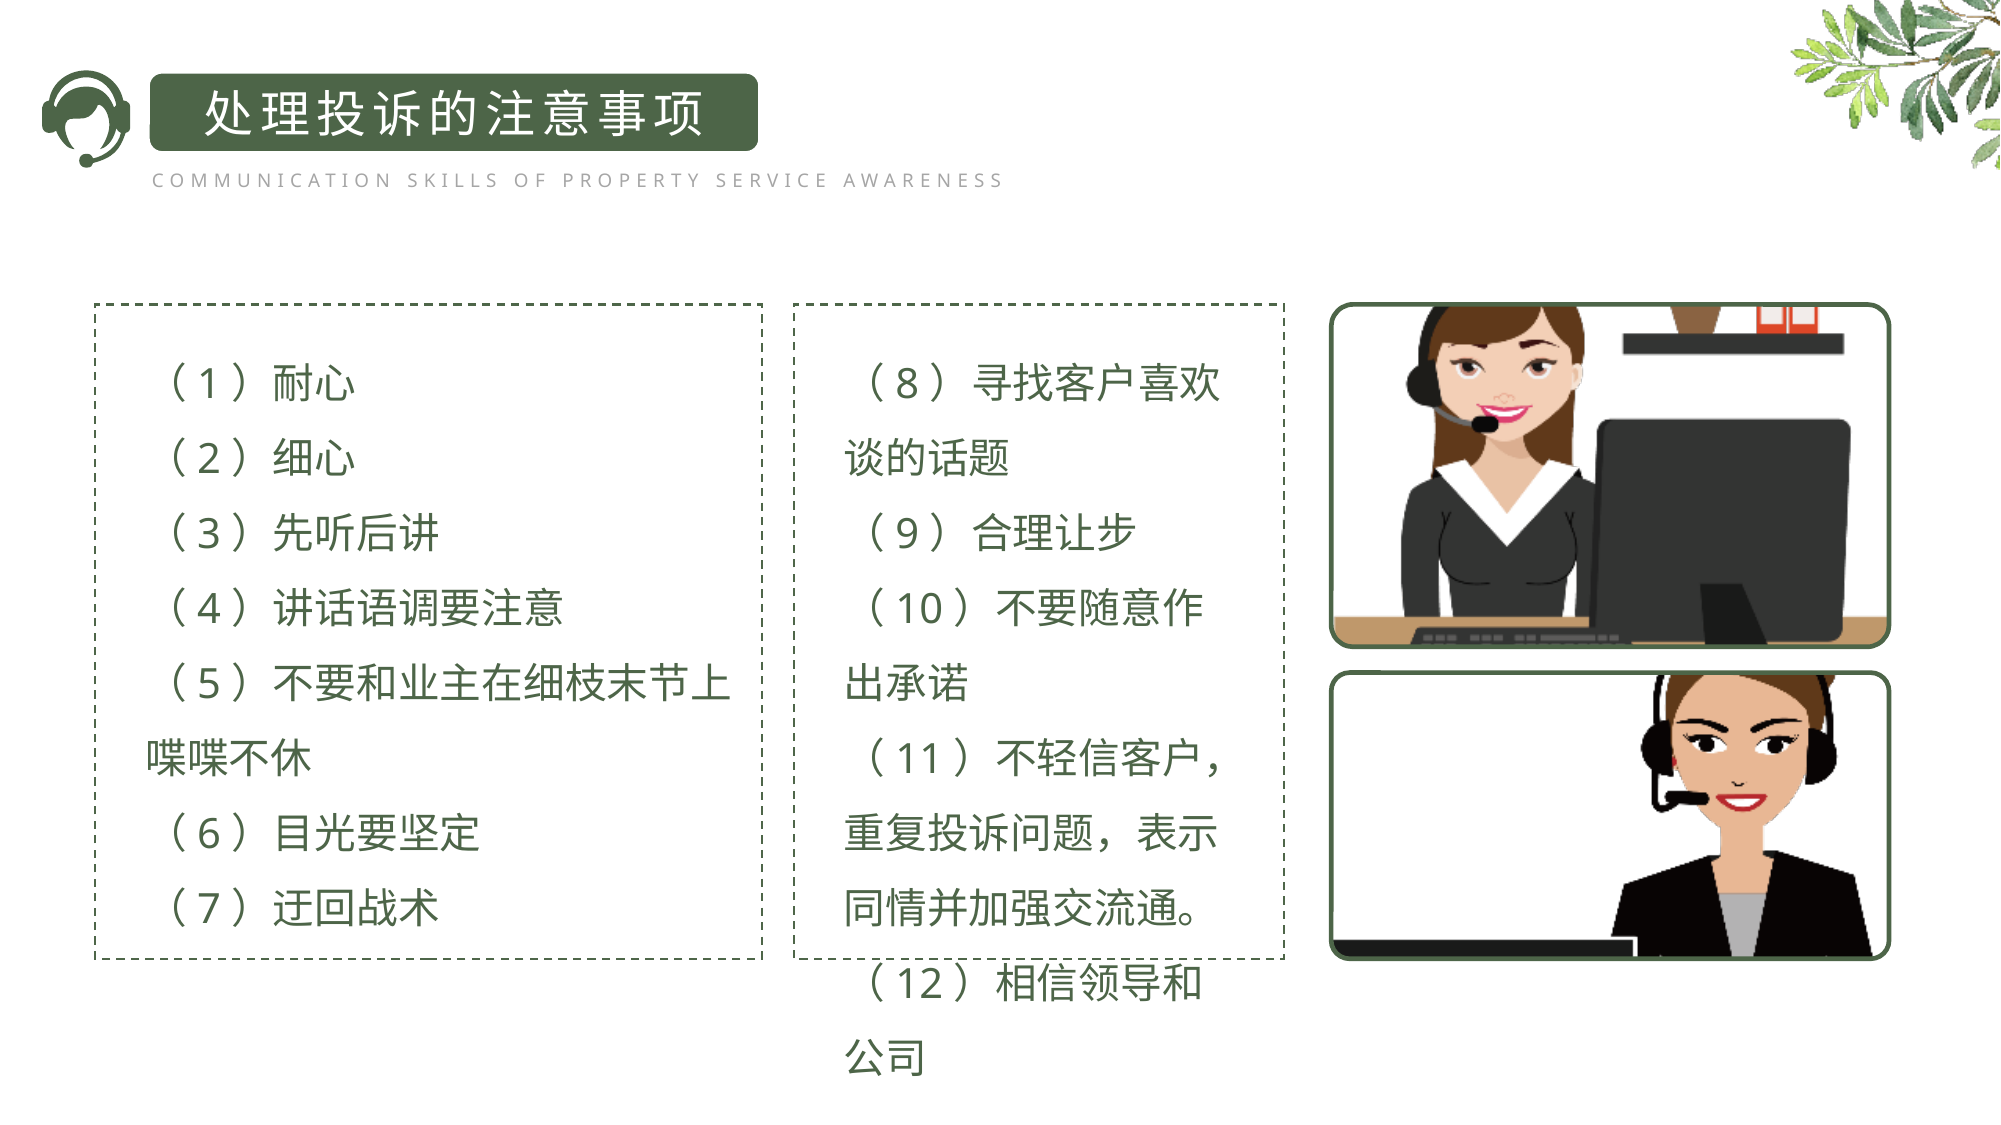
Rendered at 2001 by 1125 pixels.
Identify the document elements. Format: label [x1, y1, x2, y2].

picture [1790, 0, 2000, 170]
text_box [0, 0, 2000, 1125]
text_box [42, 70, 760, 168]
